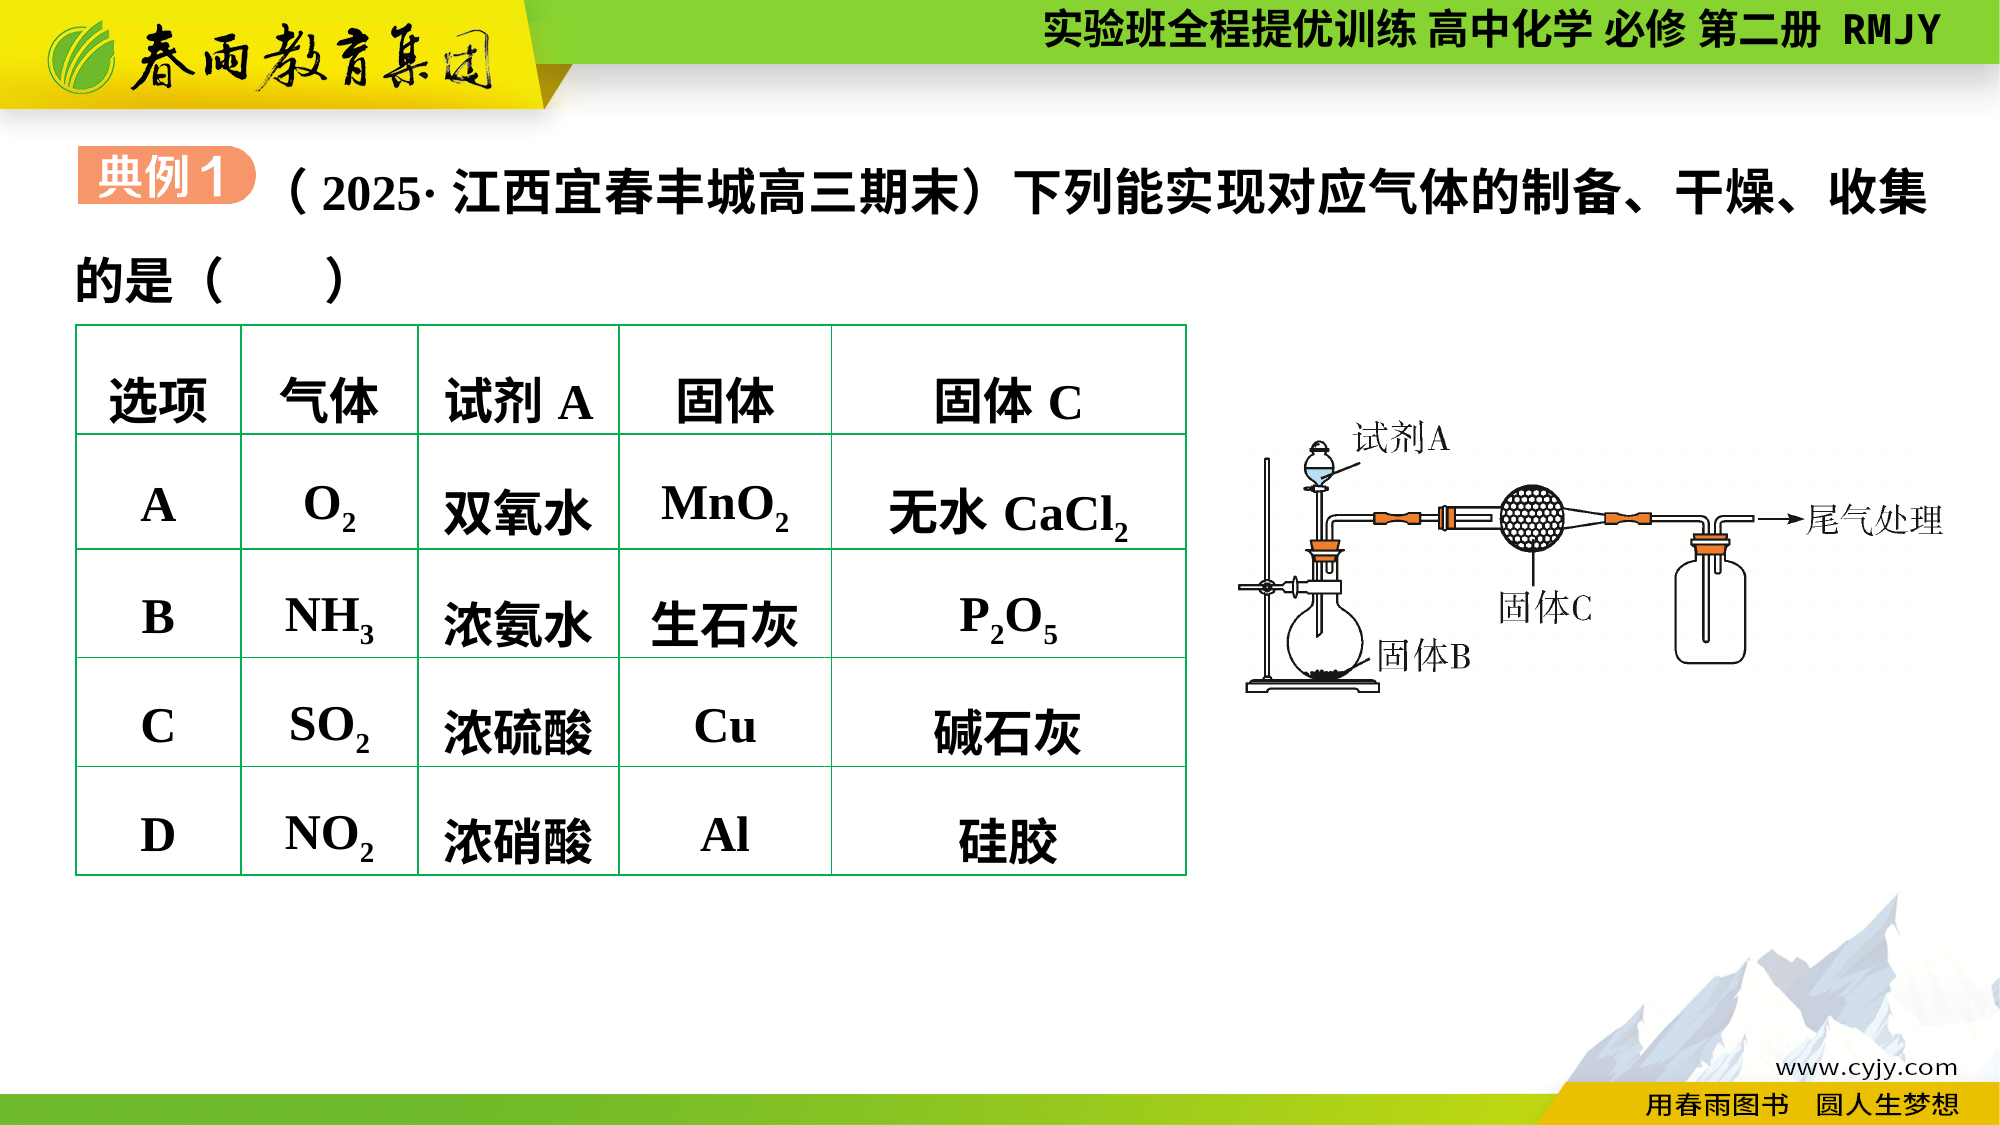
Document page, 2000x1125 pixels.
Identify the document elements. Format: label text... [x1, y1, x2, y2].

table_cell O2 [242, 435, 417, 548]
table_cell 碱石灰 [832, 658, 1185, 766]
table_header 气体 [242, 326, 417, 433]
table_cell 浓氨水 [419, 550, 618, 657]
table_cell MnO2 [620, 435, 831, 548]
table_cell A [77, 435, 240, 548]
table_cell SO2 [242, 658, 417, 766]
table_header 试剂A [419, 326, 618, 433]
table_header 固体C [832, 326, 1185, 433]
table_cell P2O5 [832, 550, 1185, 657]
table_cell D [77, 767, 240, 874]
table_cell B [77, 550, 240, 657]
table_header 选项 [77, 326, 240, 433]
table_cell 生石灰 [620, 550, 831, 657]
table_cell NO2 [242, 767, 417, 874]
table_cell 浓硝酸 [419, 767, 618, 874]
table_cell 双氧水 [419, 435, 618, 548]
table_cell Cu [620, 658, 831, 766]
table_cell NH3 [242, 550, 417, 657]
table_header 固体 [620, 326, 831, 433]
table_cell 浓硫酸 [419, 658, 618, 766]
list （2025·江西宜春丰城高三期末）下列能实现对应气体的制备、干燥、收集的是（ ） [59, 122, 1944, 308]
table_cell 硅胶 [832, 767, 1185, 874]
table_cell C [77, 658, 240, 766]
picture [0, 0, 2000, 1125]
table_cell 无水CaCl2 [832, 435, 1185, 548]
table_cell Al [620, 767, 831, 874]
